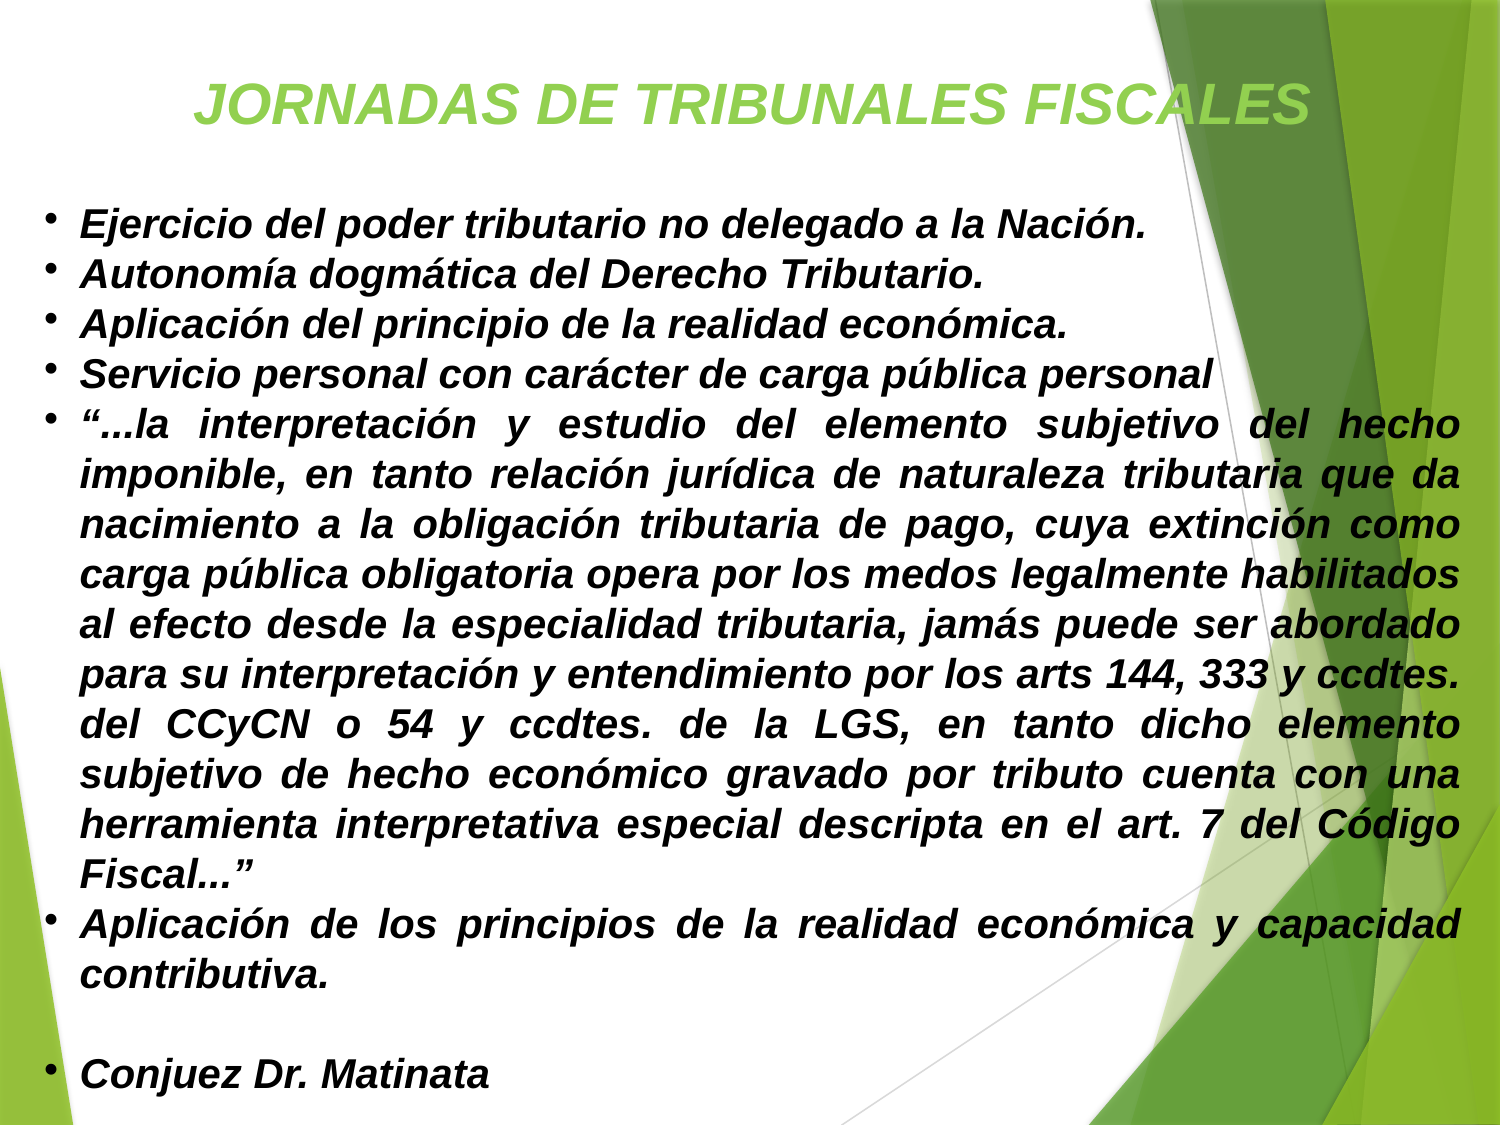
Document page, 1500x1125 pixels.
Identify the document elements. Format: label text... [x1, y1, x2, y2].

text_box JORNADAS DE TRIBUNALES FISCALES Ejercicio del poder tributario no delegado a la Nación. Autonomía dogmática del Derecho Tributario. Aplicación del principio de la realidad económica. Servicio personal con carácter de carga pública personal “...la interpretación y estudio del elemento subjetivo del hecho imponible, en tanto relación jurídica de naturaleza tributaria que da nacimiento a la obligación tributaria de pago, cuya extinción como carga pública obligatoria opera por los medos legalmente habilitados al efecto desde la especialidad tributaria, jamás puede ser abordado para su interpretación y entendimiento por los arts 144, 333 y ccdtes. del CCyCN o 54 y ccdtes. de la LGS, en tanto dicho elemento subjetivo de hecho económico gravado por tributo cuenta con una herramienta interpretativa especial descripta en el art. 7 del Código Fiscal...” Aplicación de los principios de la realidad económica y capacidad contributiva. Conjuez Dr. Matinata [29, 58, 1477, 1119]
